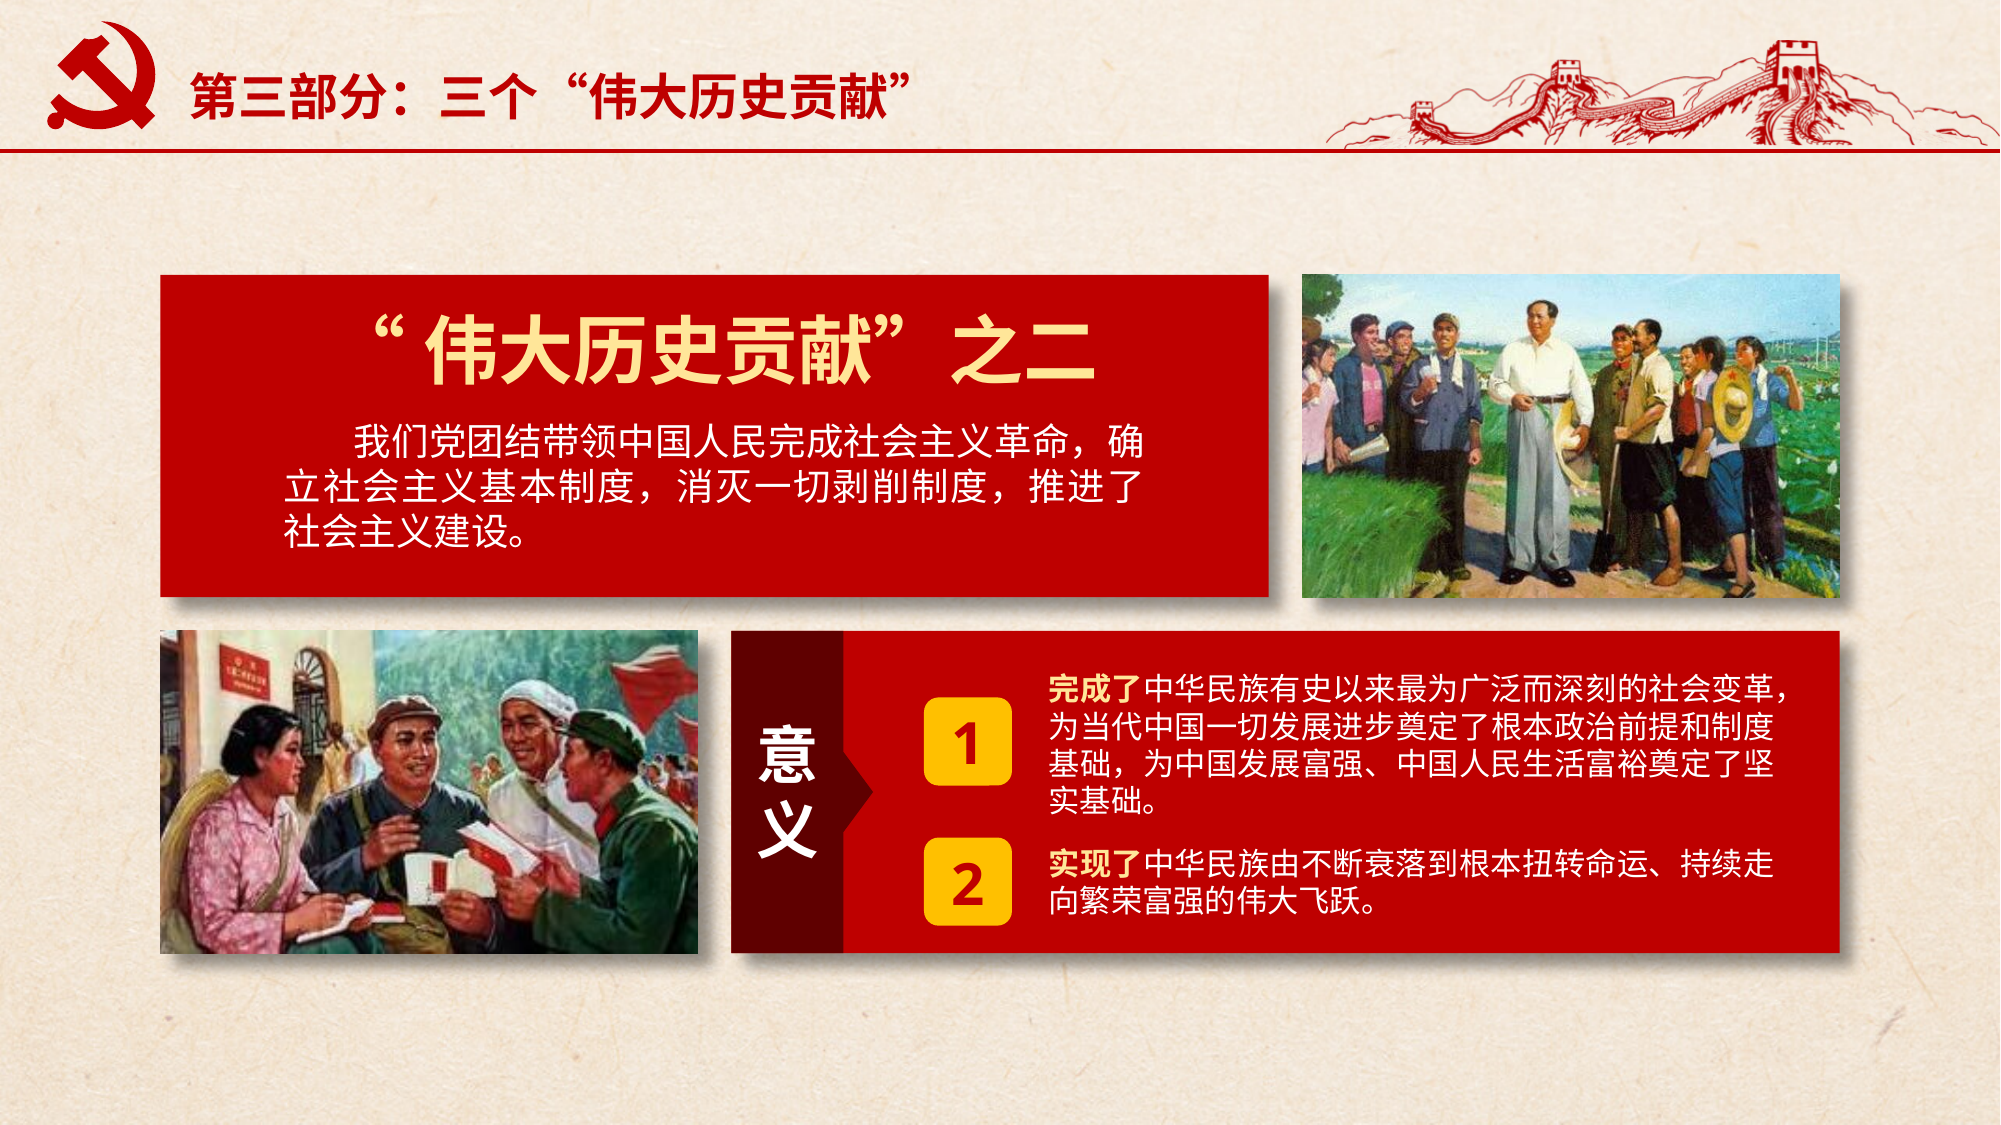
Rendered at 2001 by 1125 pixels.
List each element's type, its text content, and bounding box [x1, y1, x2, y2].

text_box [845, 630, 1841, 954]
text_box 2 [922, 836, 1014, 927]
text_box [730, 629, 875, 955]
text_box 意 义 [741, 708, 834, 874]
picture [0, 0, 2001, 1125]
text_box 第三部分：三个“伟大历史贡献” [173, 57, 1038, 133]
text_box 我们党团结带领中国人民完成社会主义革命，确立社会主义基本制度，消灭一切剥削制度，推进了社会主义建设。 [269, 410, 1160, 561]
text_box 完成了中华民族有史以来最为广泛而深刻的社会变革，为当代中国一切发展进步奠定了根本政治前提和制度基础，为中国发展富强、中国人民生活富裕奠定了坚实基础。 [1033, 662, 1790, 827]
text_box 实现了中华民族由不断衰落到根本扭转命运、持续走向繁荣富强的伟大飞跃。 [1033, 836, 1790, 927]
text_box [159, 274, 1270, 598]
text_box 1 [922, 696, 1014, 787]
text_box “伟大历史贡献”之二 [315, 296, 1114, 401]
text_box [47, 21, 156, 130]
